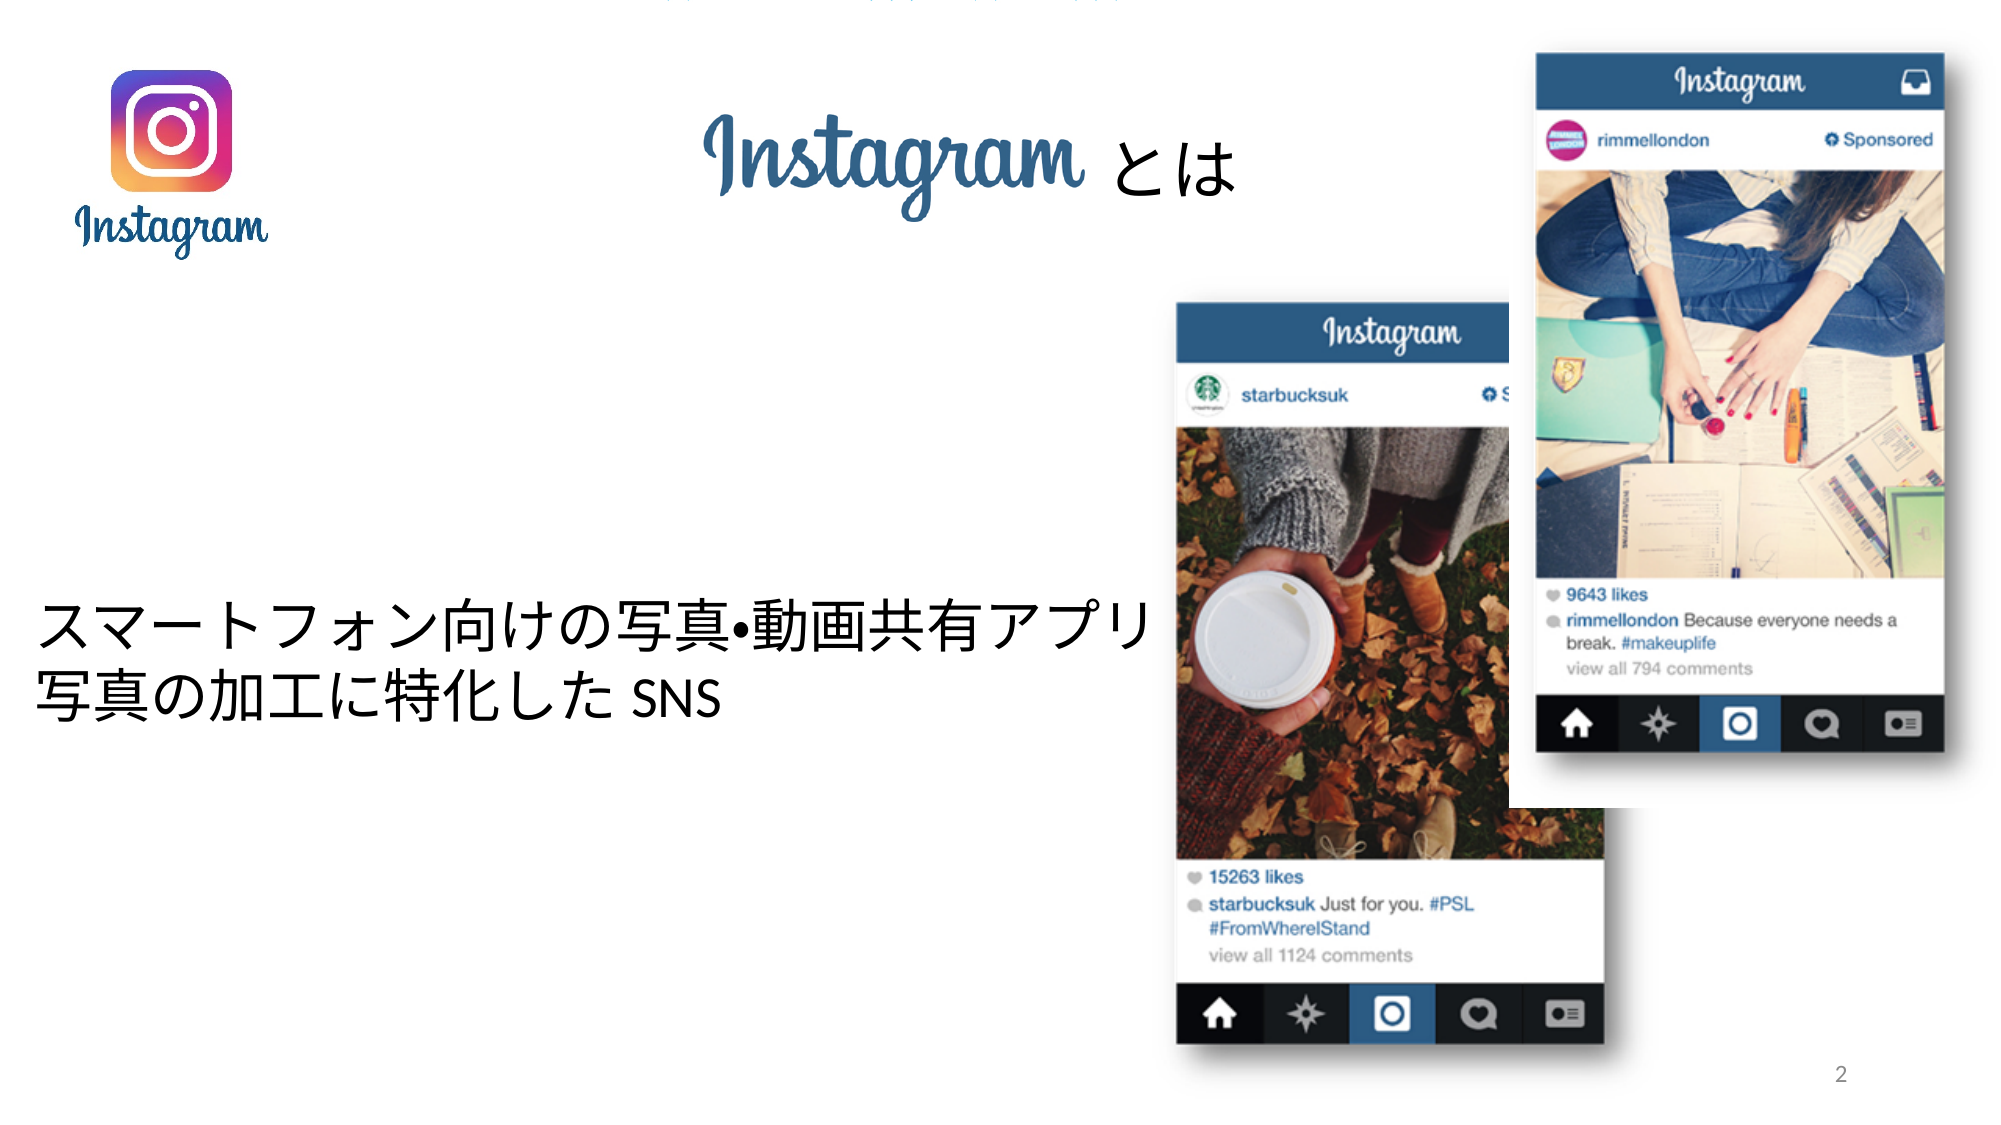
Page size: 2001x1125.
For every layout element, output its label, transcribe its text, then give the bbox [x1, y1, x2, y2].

text_box スマートフォン向けの写真・動画共有アプリで 写真の加工に特化したSNS [19, 581, 1148, 737]
picture [636, 0, 2000, 1103]
slide_number 2 [1663, 1042, 1863, 1103]
picture [73, 67, 270, 260]
text_box とは [1149, 120, 1509, 216]
